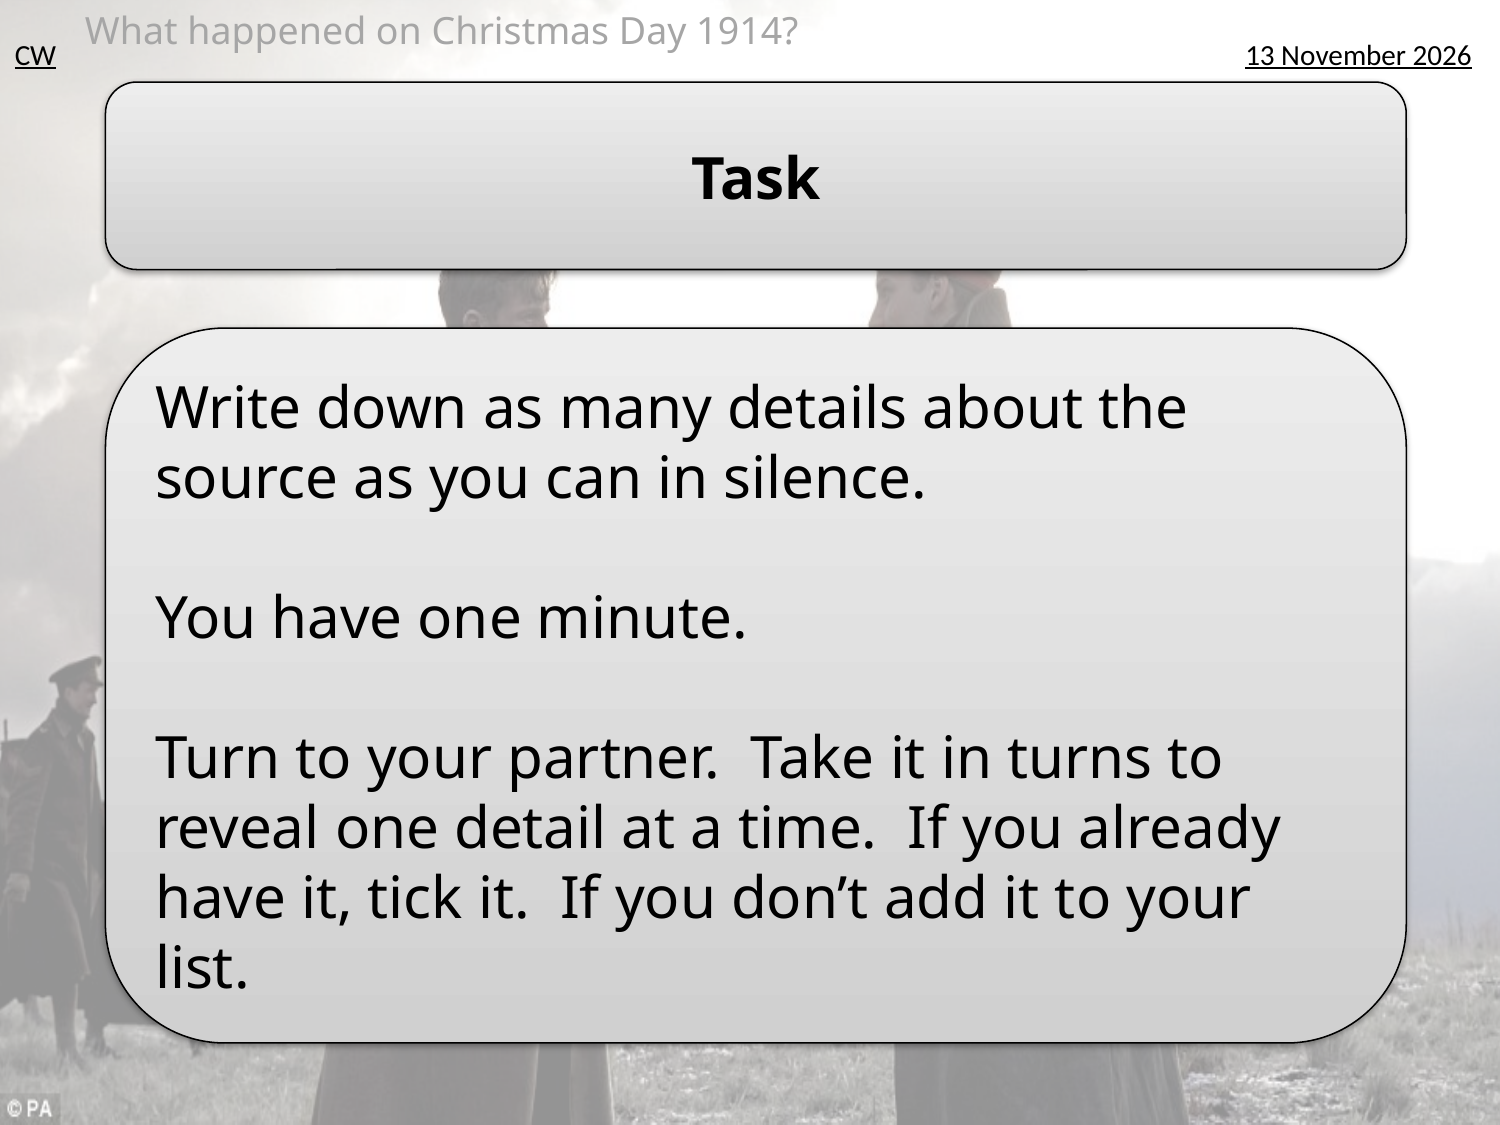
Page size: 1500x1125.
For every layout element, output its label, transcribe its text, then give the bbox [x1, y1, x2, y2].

text_box Write down as many details about the source as you can in silence. You have one minute. Turn to your partner. Take it in turns to reveal one detail at a time. If you already have it, tick it. If you don’t add it to your list. [104, 327, 1408, 1044]
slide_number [1230, 23, 1500, 84]
text_box Task [104, 81, 1408, 271]
text_box CW [0, 23, 257, 84]
text_box What happened on Christmas Day 1914? [70, 0, 1142, 60]
